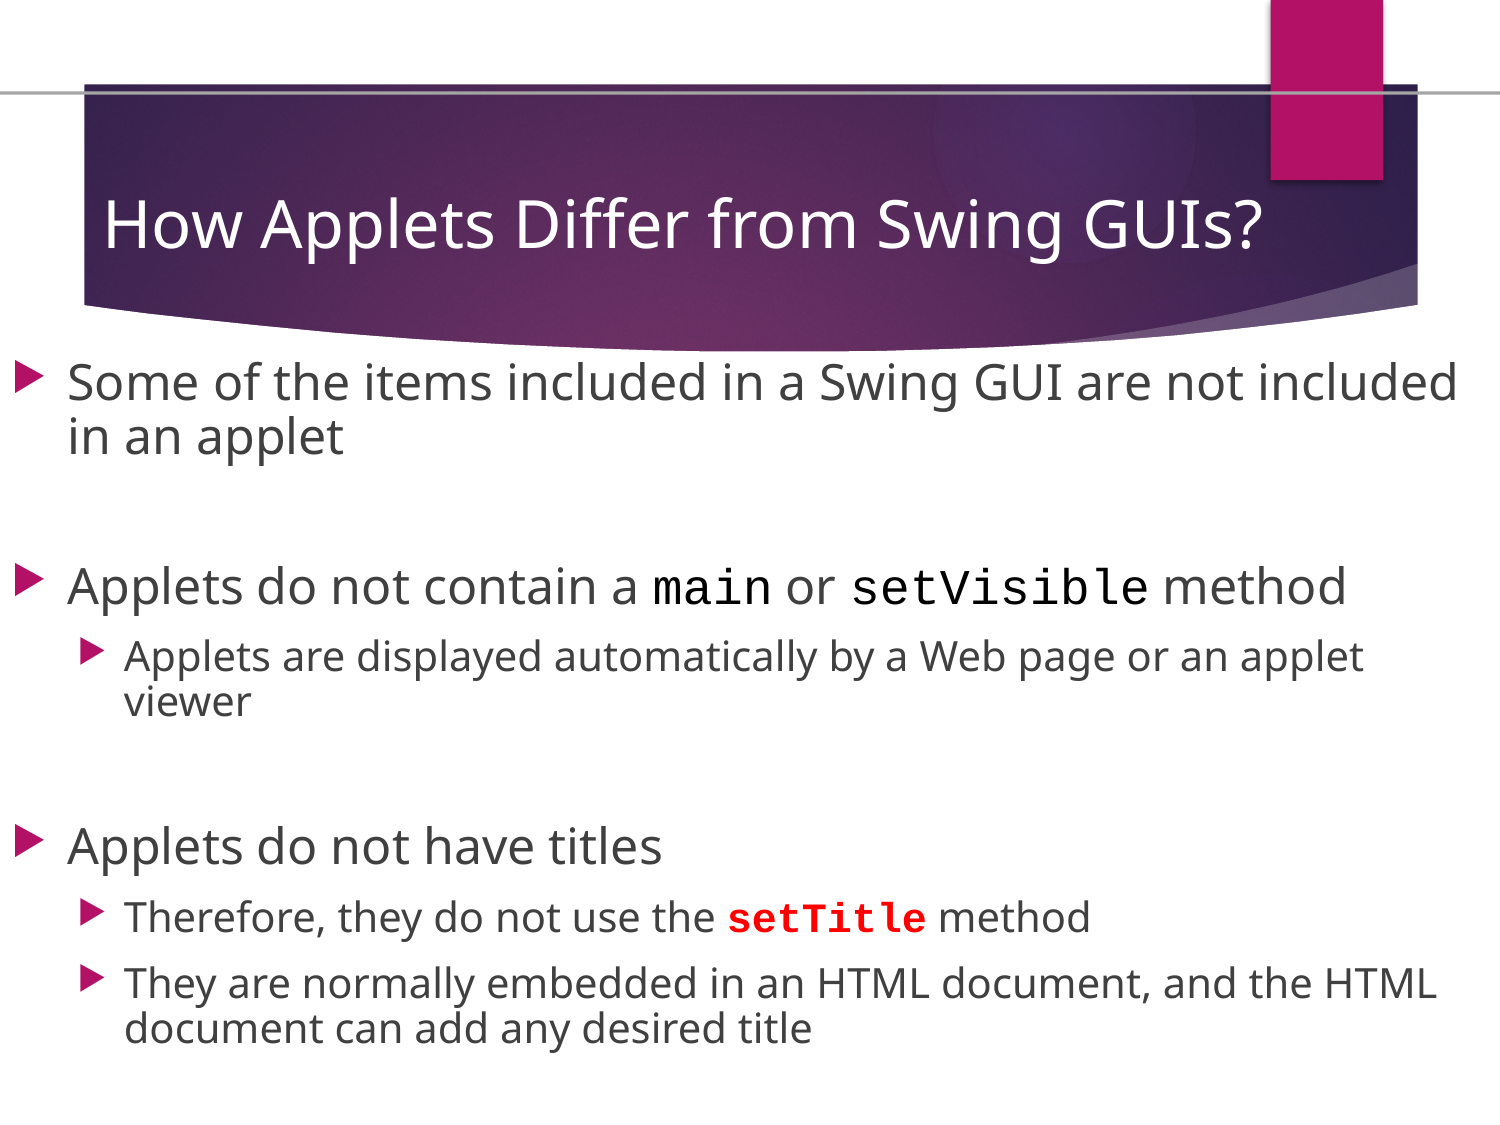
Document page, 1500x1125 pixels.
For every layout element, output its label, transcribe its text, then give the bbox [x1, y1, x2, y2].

list Some of the items included in a Swing GUI are not included in an applet Applets do not contain a main or setVisible method Applets are displayed automatically by a Web page or an applet viewer Applets do not have titles Therefore, they do not use the setTitle method They are normally embedded in an HTML document, and the HTML document can add any desired title [0, 350, 1497, 1125]
title How Applets Differ from Swing GUIs? [87, 175, 1500, 268]
